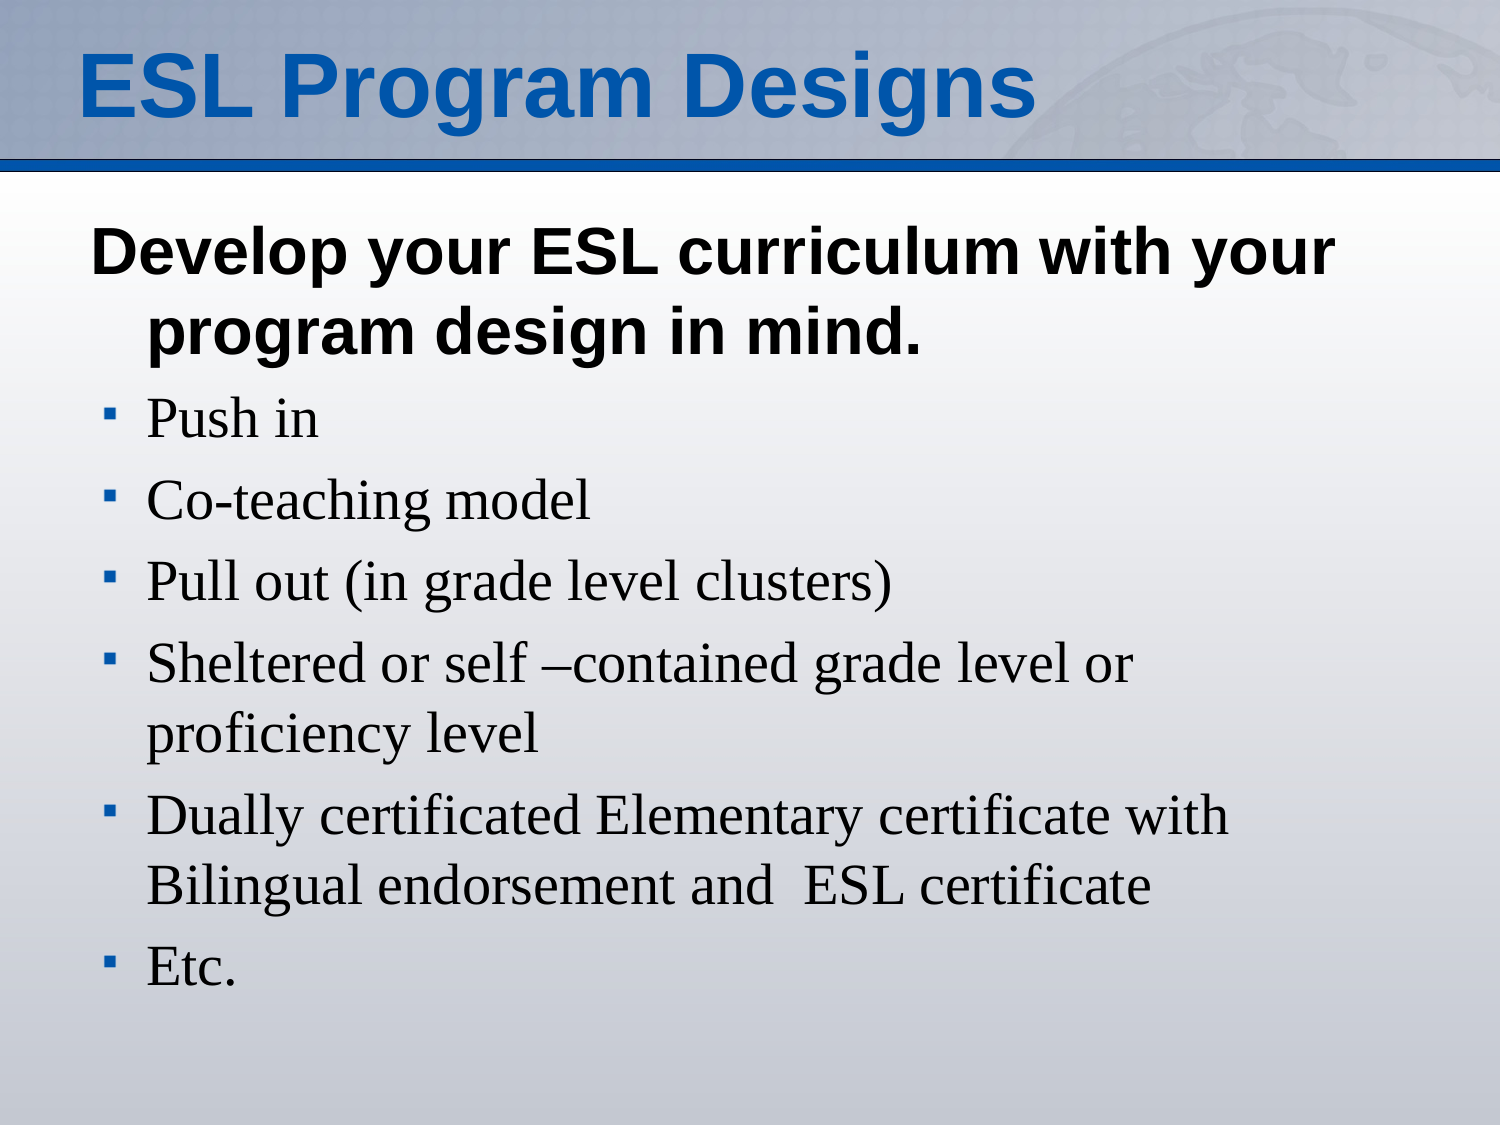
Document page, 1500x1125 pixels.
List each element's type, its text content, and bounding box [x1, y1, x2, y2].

picture [0, 0, 1500, 1125]
title ESL Program Designs [62, 0, 1088, 163]
list Develop your ESL curriculum with your program design in mind. Push in Co-teaching model Pull out (in grade level clusters) Sheltered or self –contained grade level or proficiency level Dually certificated Elementary certificate with Bilingual endorsement and ESL certificate Etc. [74, 199, 1426, 1006]
